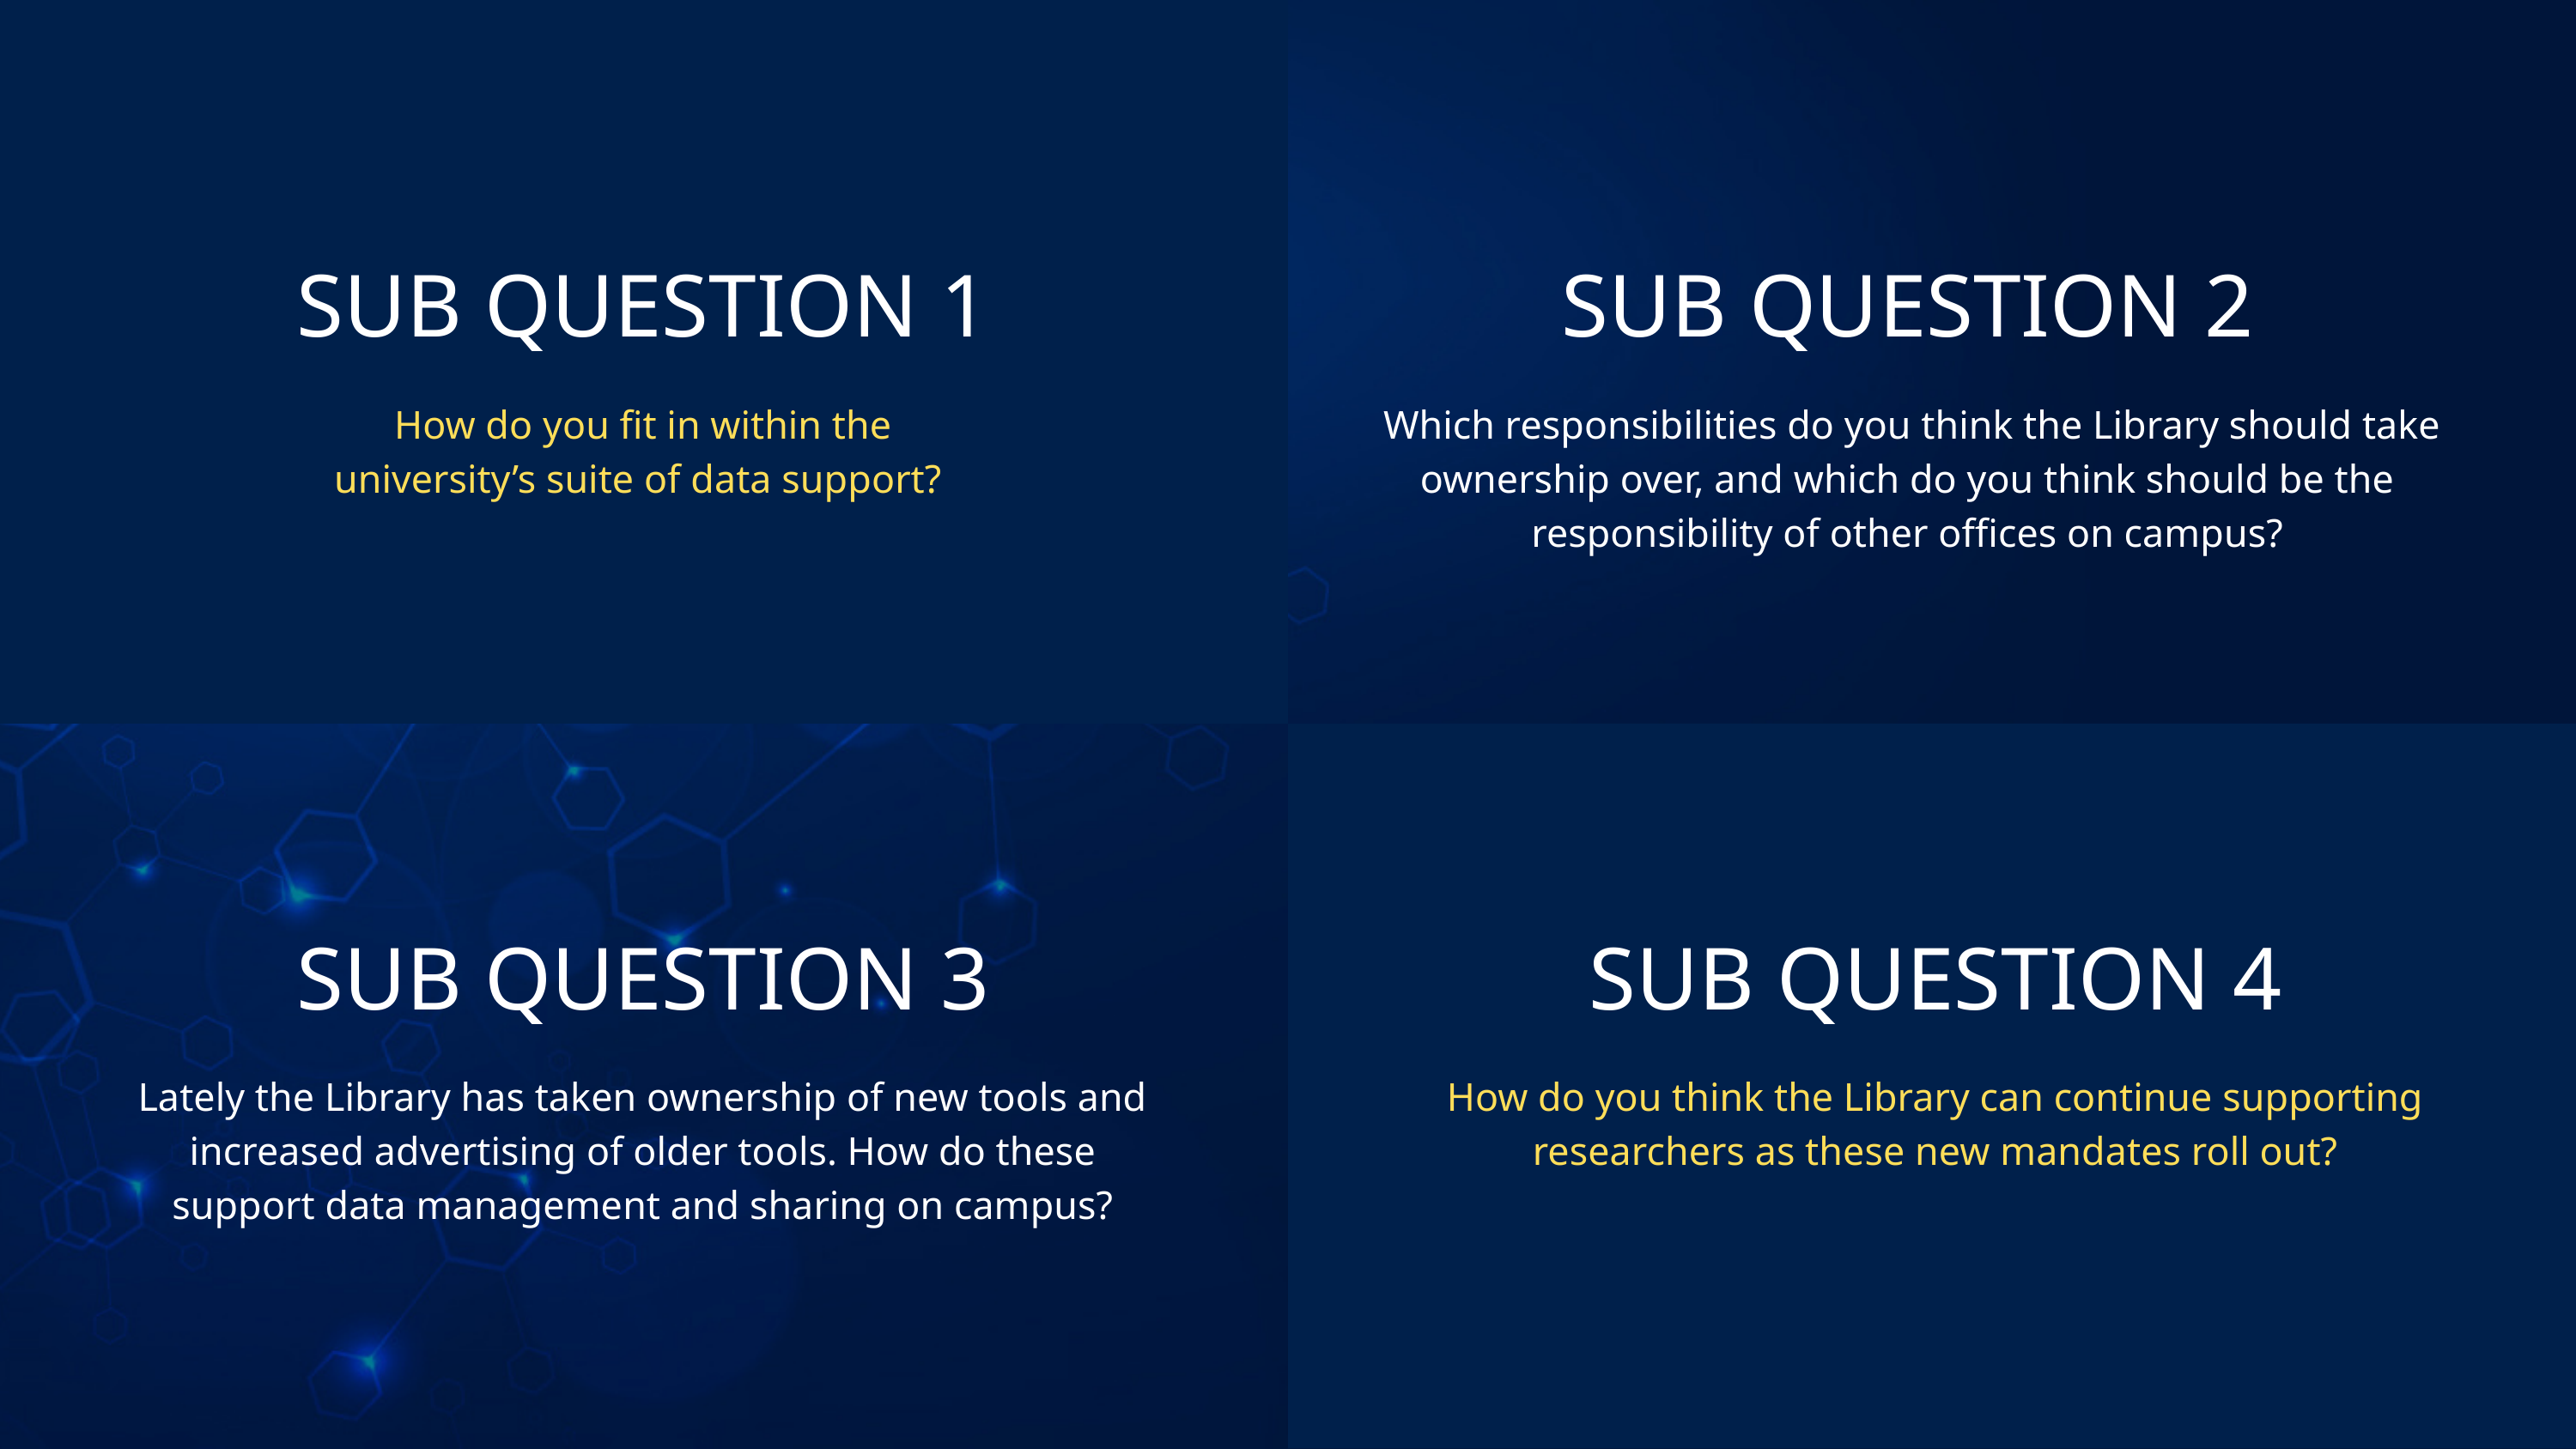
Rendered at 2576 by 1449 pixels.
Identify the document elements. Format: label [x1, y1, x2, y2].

text_box [1299, 254, 2517, 551]
text_box [1288, 723, 2576, 1449]
text_box [71, 927, 1216, 1276]
text_box [0, 0, 1288, 724]
text_box [262, 254, 1025, 497]
text_box [1355, 927, 2517, 1169]
text_box [1288, 0, 2576, 723]
text_box [0, 724, 1288, 1449]
